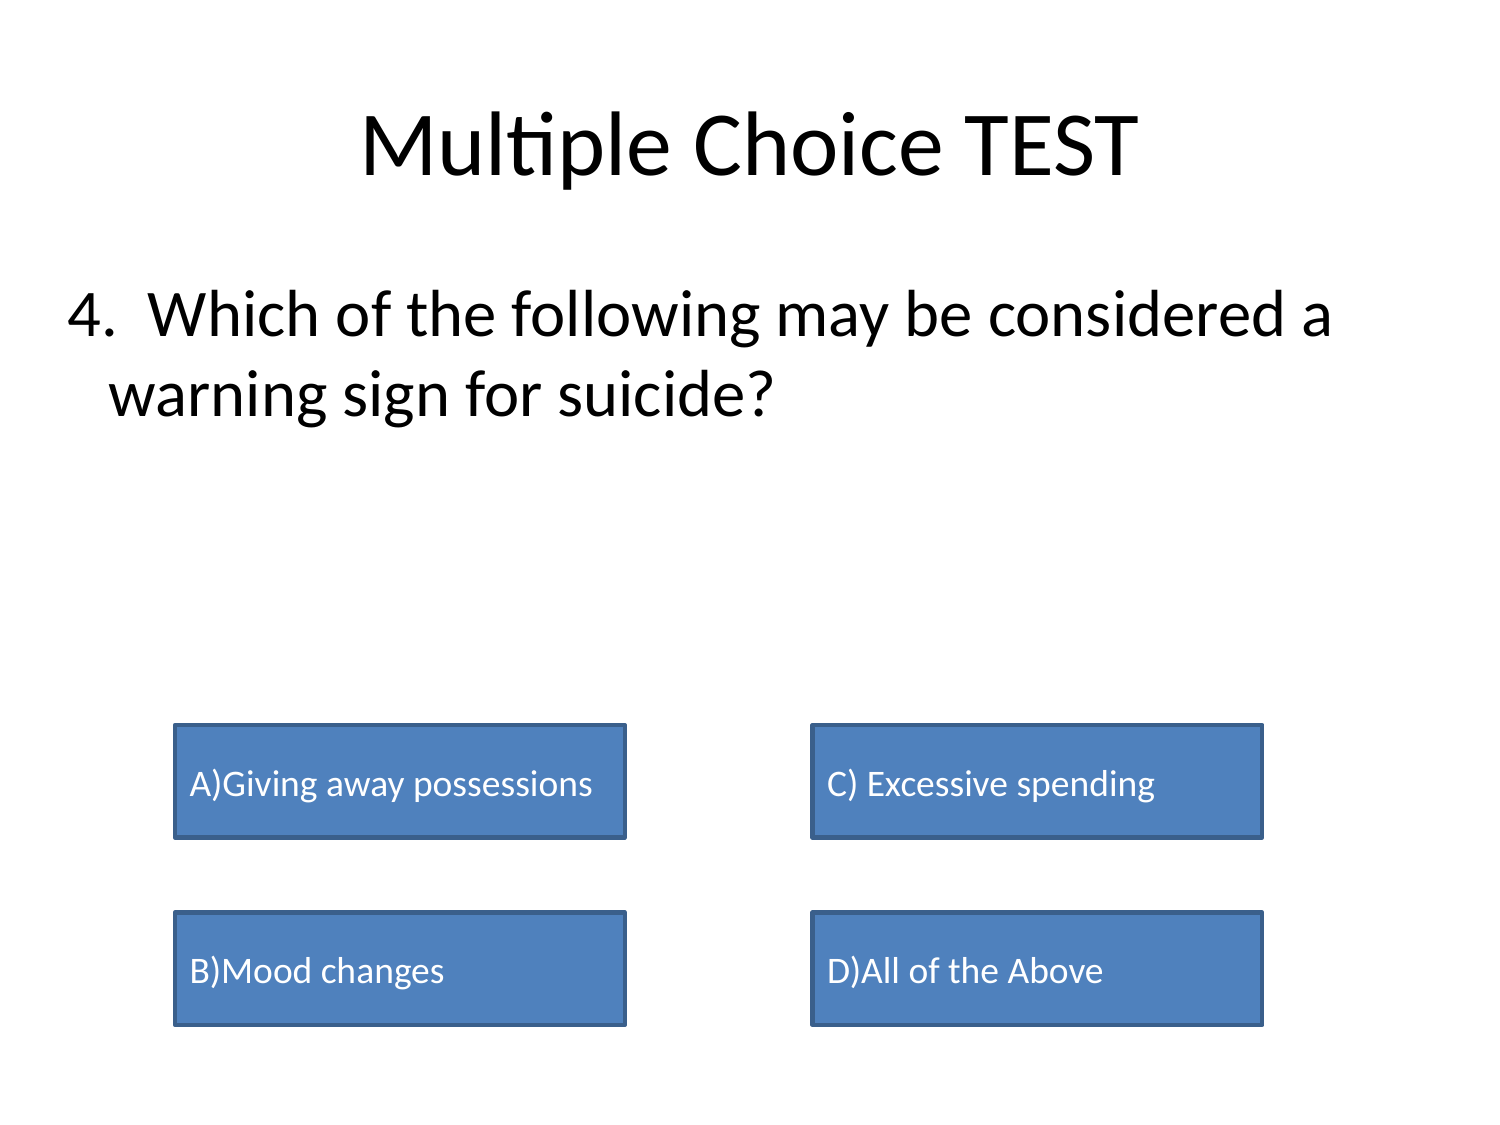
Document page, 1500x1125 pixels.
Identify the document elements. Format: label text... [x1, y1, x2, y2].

title Multiple Choice TEST [75, 45, 1425, 233]
text_box C) Excessive spending [810, 723, 1264, 840]
text_box A)Giving away possessions [173, 723, 627, 840]
text_box D)All of the Above [810, 910, 1264, 1027]
text_box B)Mood changes [173, 910, 627, 1027]
list 4. Which of the following may be considered a warning sign for suicide? [37, 262, 1425, 1088]
